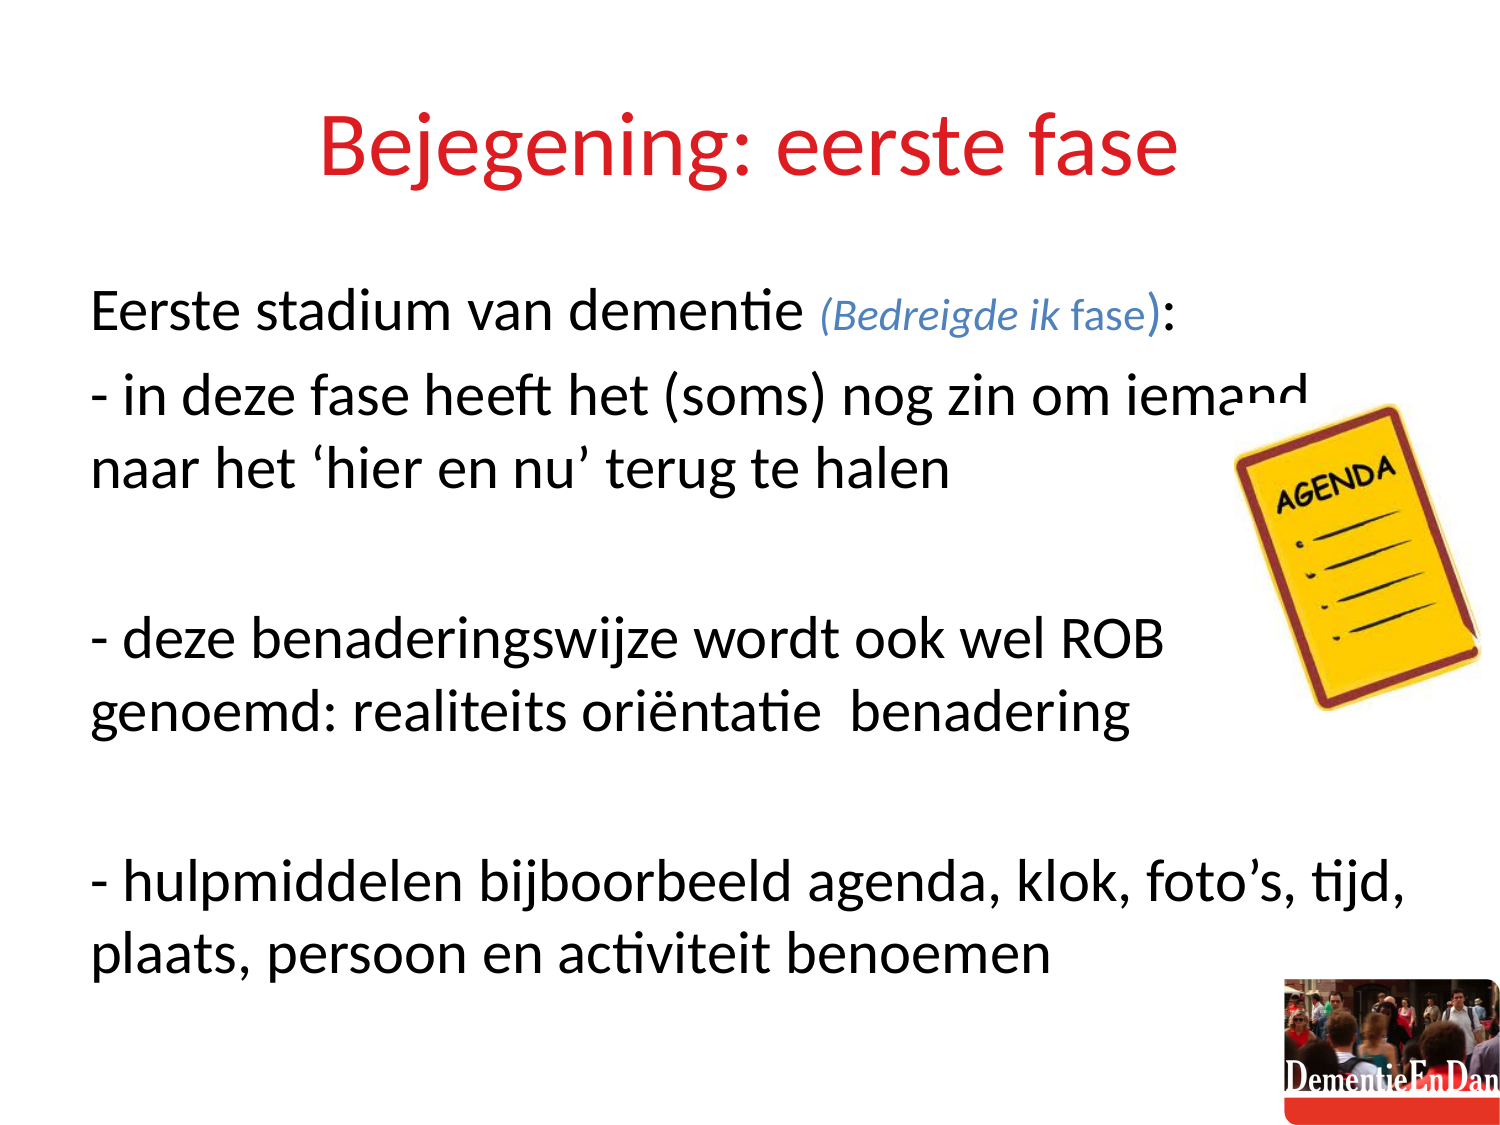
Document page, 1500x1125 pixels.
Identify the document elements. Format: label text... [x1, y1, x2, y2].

picture [1233, 402, 1483, 712]
picture [1283, 979, 1500, 1125]
list Eerste stadium van dementie (Bedreigde ik fase): - in deze fase heeft het (soms) nog zin om iemand naar het ‘hier en nu’ terug te halen - deze benaderingswijze wordt ook wel ROB genoemd: realiteits oriëntatie benadering - hulpmiddelen bijboorbeeld agenda, klok, foto’s, tijd, plaats, persoon en activiteit benoemen [75, 262, 1425, 1005]
title Bejegening: eerste fase [75, 45, 1425, 233]
